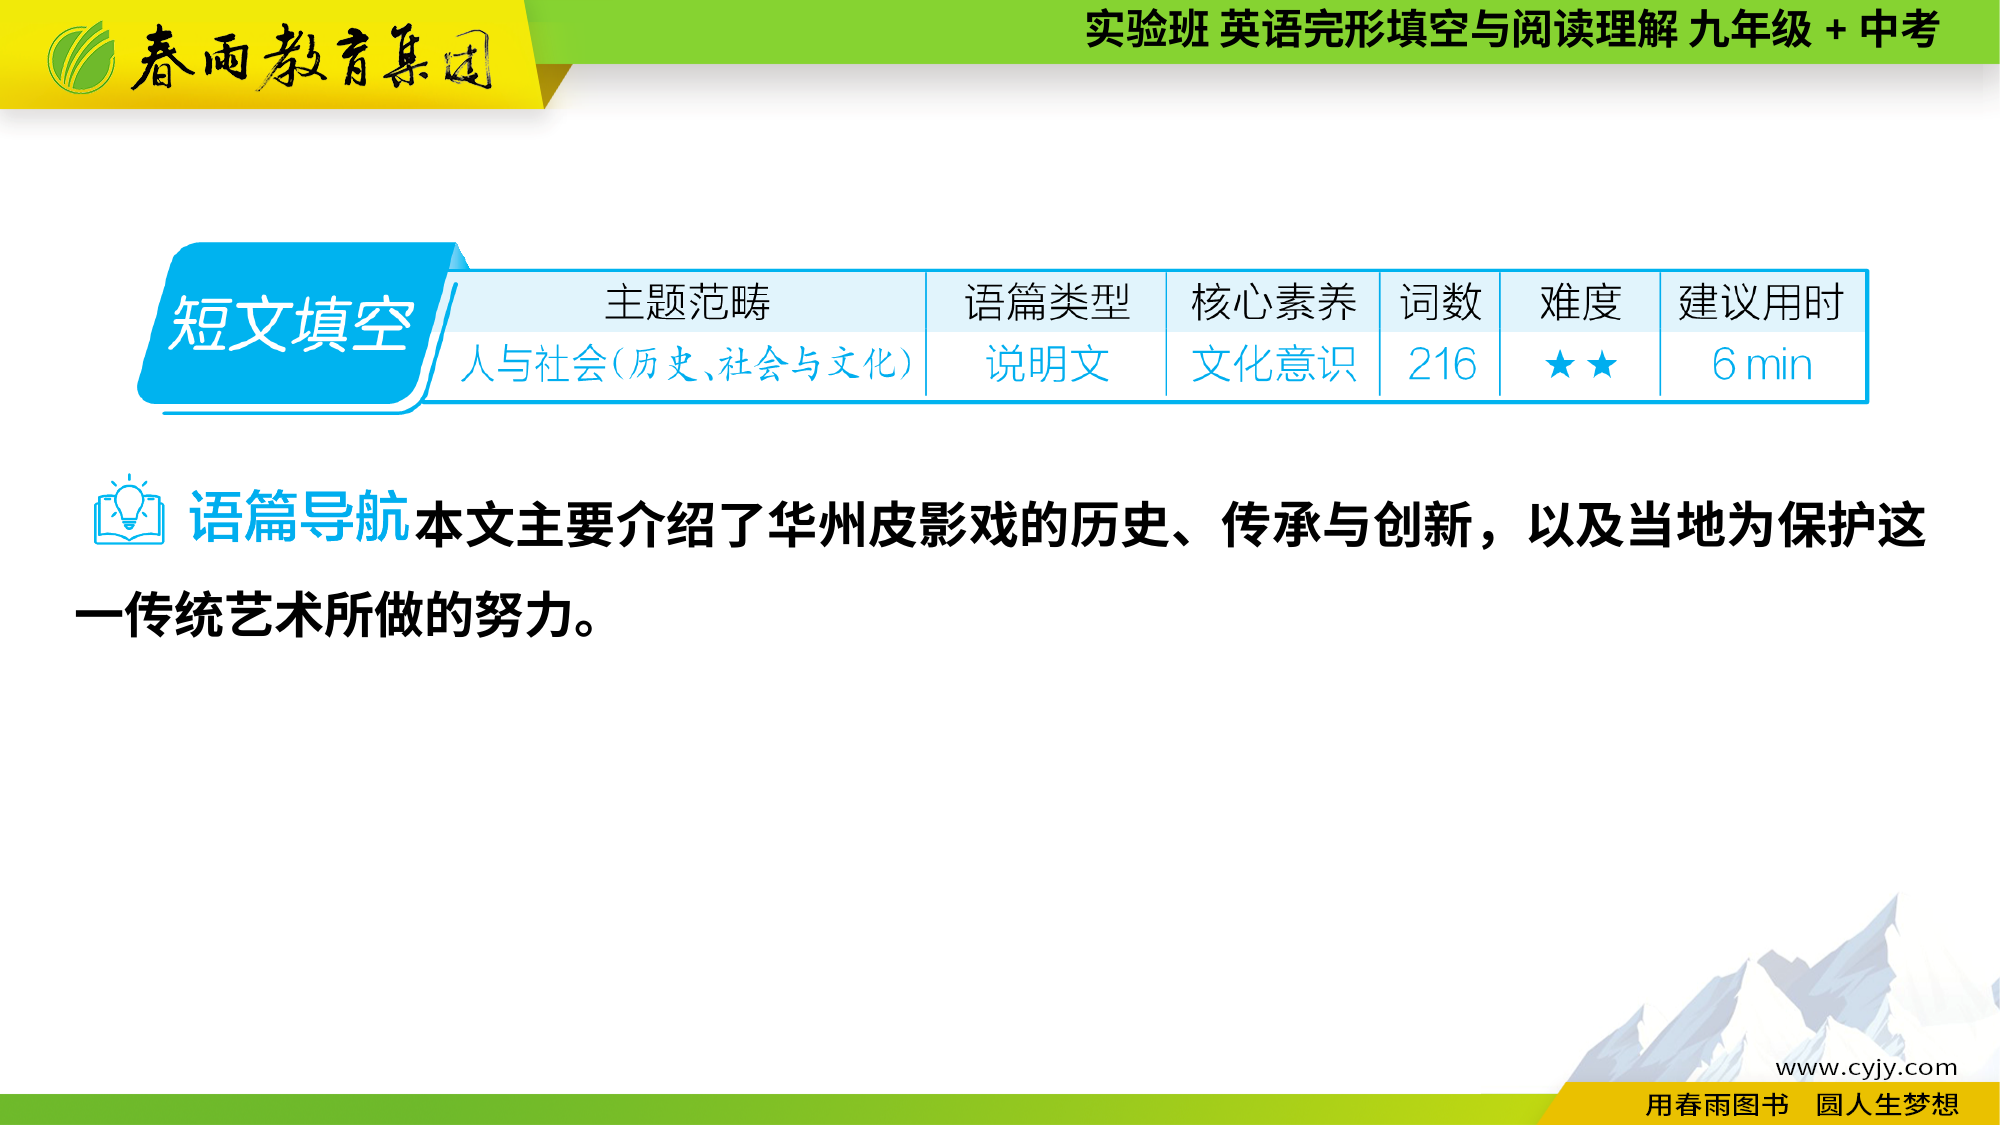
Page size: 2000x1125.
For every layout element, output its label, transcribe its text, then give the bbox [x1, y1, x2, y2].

list 本文主要介绍了华州皮影戏的历史、传承与创新，以及当地为保护这一传统艺术所做的努力。 [59, 456, 1944, 642]
picture [0, 0, 2000, 1125]
